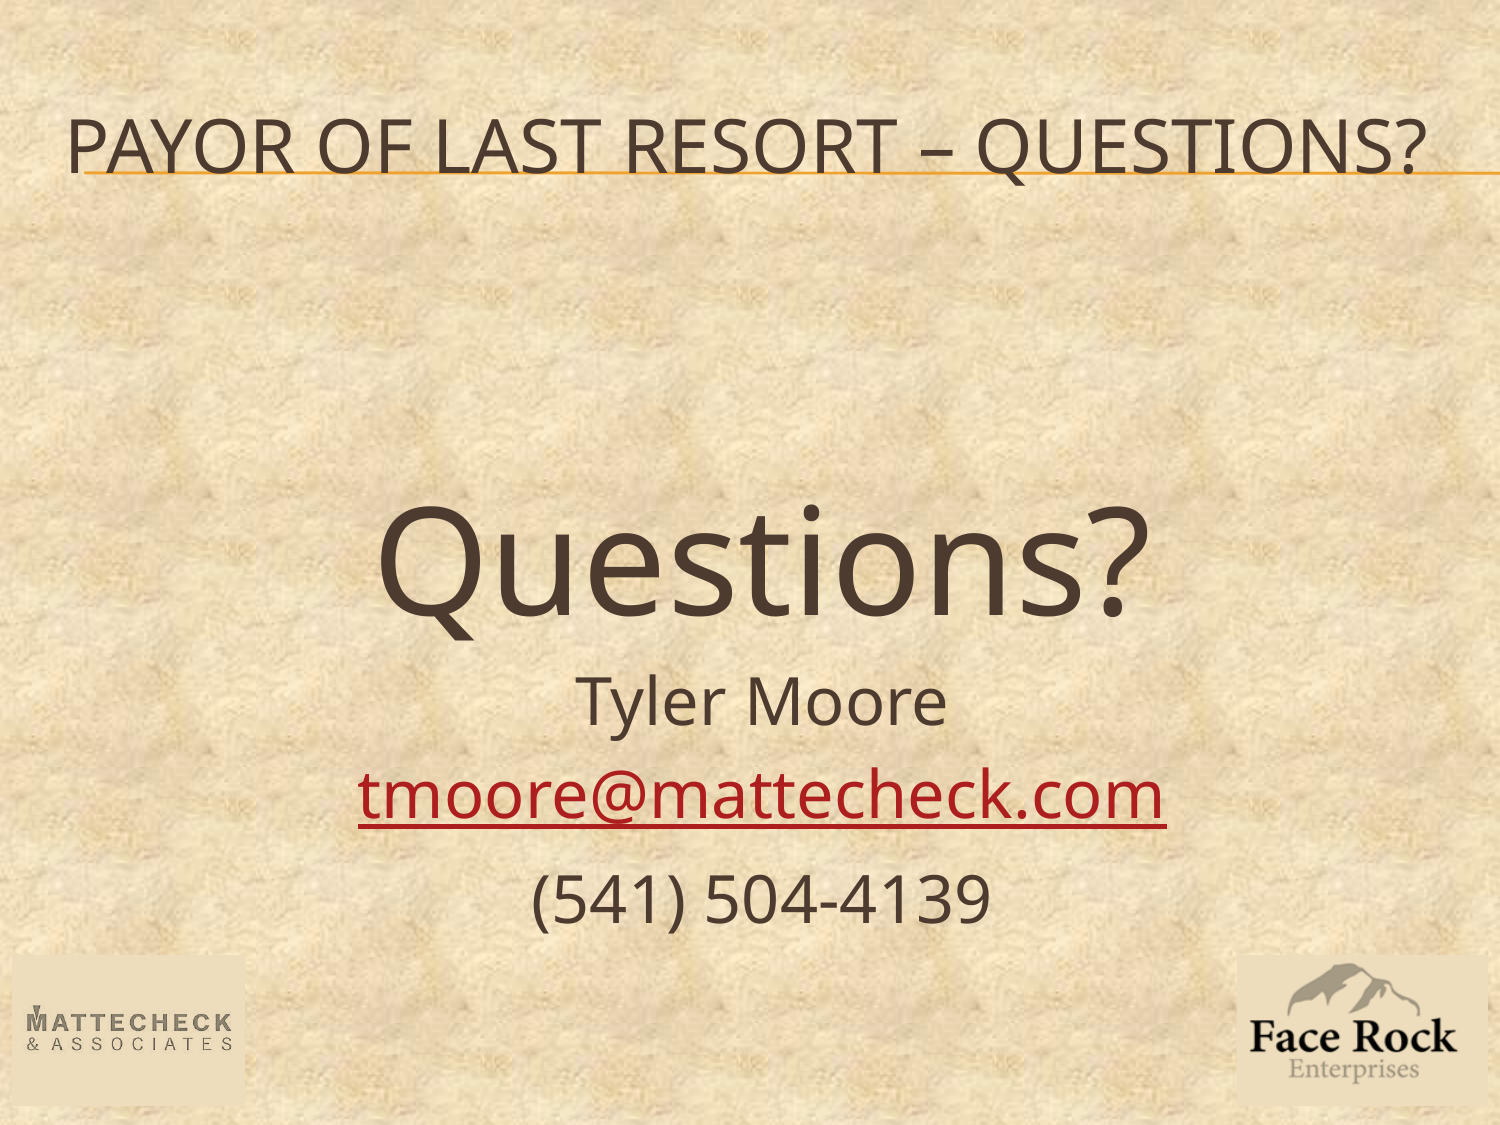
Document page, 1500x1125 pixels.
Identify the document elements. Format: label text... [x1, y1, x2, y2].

list Questions? Tyler Moore tmoore@mattecheck.com (541) 504-4139 [50, 254, 1475, 998]
picture [0, 0, 1500, 1125]
title Payor of Last Resort – Questions? [50, 75, 1475, 213]
